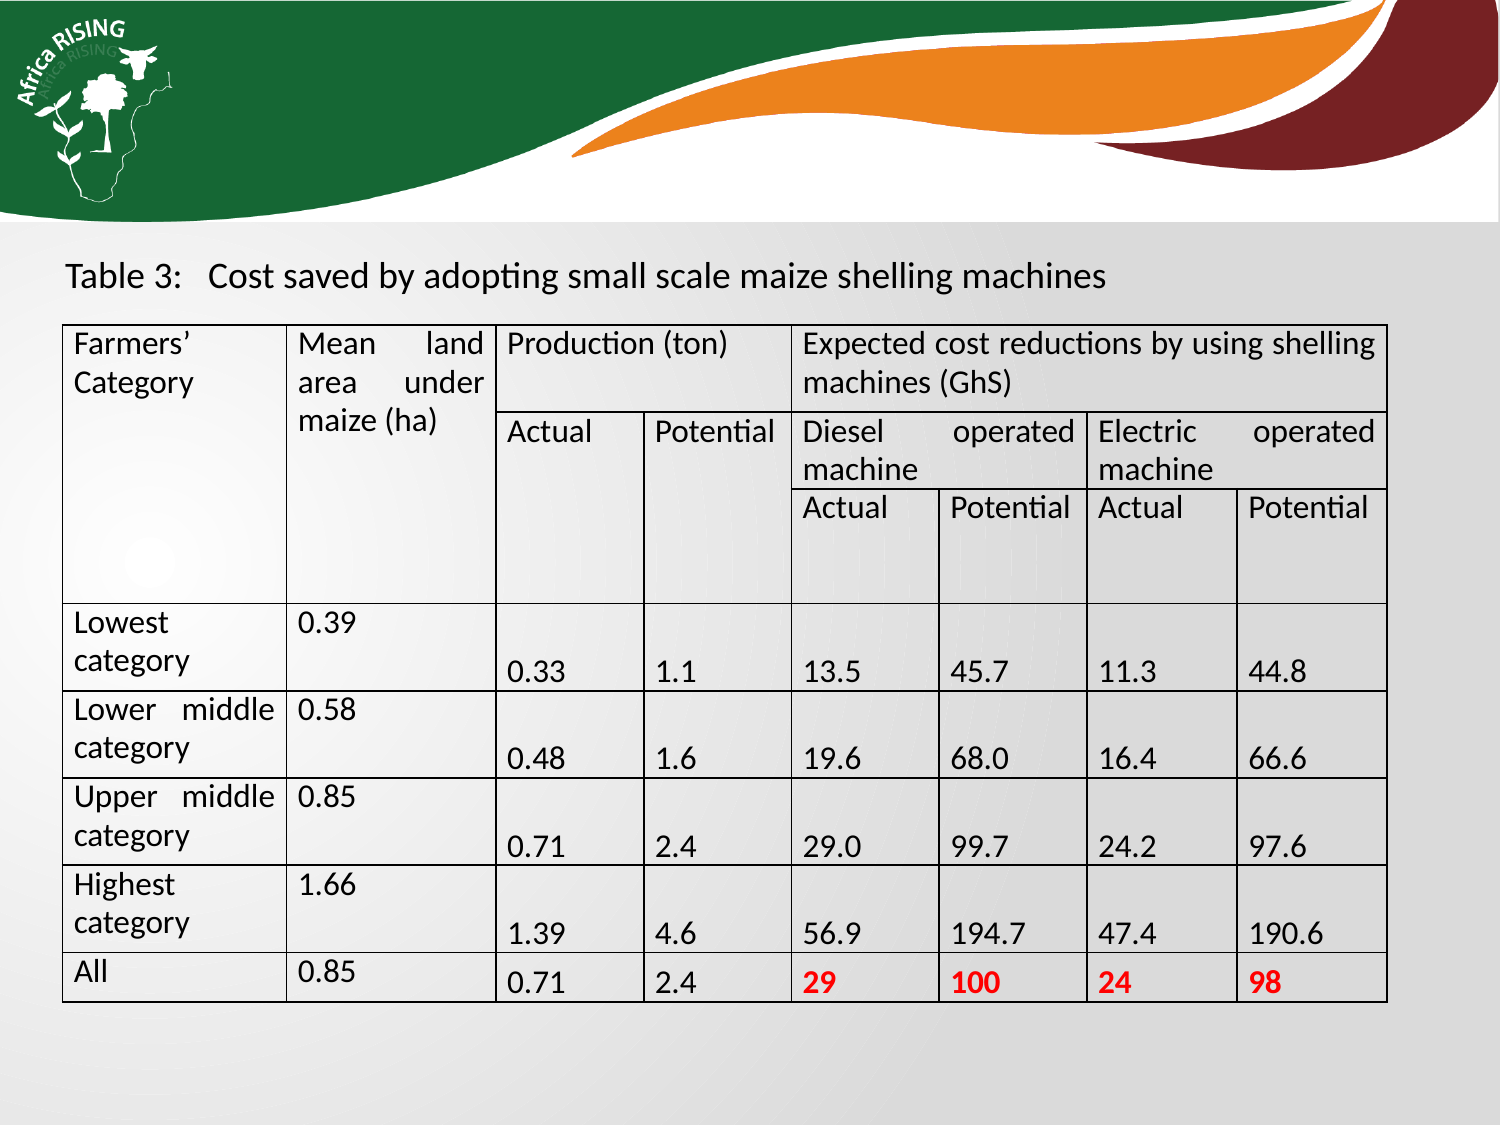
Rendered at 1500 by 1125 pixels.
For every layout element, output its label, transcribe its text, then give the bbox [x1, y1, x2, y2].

table_cell 98 [1238, 953, 1386, 1001]
table_cell Diesel operated machine [792, 413, 1086, 488]
table_cell 194.7 [940, 866, 1086, 952]
table_cell 29 [792, 953, 938, 1001]
table_cell Potential [1238, 490, 1386, 603]
table_cell 0.71 [497, 779, 643, 864]
table_cell 29.0 [792, 779, 938, 864]
table_header Farmers’ Category [63, 326, 286, 603]
table_cell Lowest category [63, 604, 286, 690]
table_cell 0.71 [497, 953, 643, 1001]
table_cell 45.7 [940, 604, 1086, 690]
table_cell 190.6 [1238, 866, 1386, 952]
table_cell Electric operated machine [1088, 413, 1386, 488]
table_cell 13.5 [792, 604, 938, 690]
picture [0, 0, 1499, 222]
table_cell Actual [1088, 490, 1236, 603]
table_cell 24 [1088, 953, 1236, 1001]
table_cell All [63, 953, 286, 1001]
table_cell 56.9 [792, 866, 938, 952]
table_cell 1.39 [497, 866, 643, 952]
table_cell 100 [940, 953, 1086, 1001]
table_cell 1.66 [287, 866, 495, 952]
table_cell 11.3 [1088, 604, 1236, 690]
table_header Expected cost reductions by using shelling machines (GhS) [792, 326, 1386, 411]
table_cell 44.8 [1238, 604, 1386, 690]
table_cell 47.4 [1088, 866, 1236, 952]
table_cell 0.33 [497, 604, 643, 690]
table_header Production (ton) [497, 326, 791, 411]
table_cell Highest category [63, 866, 286, 952]
table_cell Lower middle category [63, 692, 286, 777]
table_cell 97.6 [1238, 779, 1386, 864]
table_cell 1.1 [645, 604, 791, 690]
table_cell 1.6 [645, 692, 791, 777]
table_cell 2.4 [645, 779, 791, 864]
table_cell 66.6 [1238, 692, 1386, 777]
table_cell 0.85 [287, 779, 495, 864]
table_cell 16.4 [1088, 692, 1236, 777]
table_cell Actual [792, 490, 938, 603]
table_cell 24.2 [1088, 779, 1236, 864]
table_header Mean land area under maize (ha) [287, 326, 495, 603]
table_cell Potential [940, 490, 1086, 603]
table_cell 0.39 [287, 604, 495, 690]
table_cell Upper middle category [63, 779, 286, 864]
table_cell 4.6 [645, 866, 791, 952]
text_box Table 3: Cost saved by adopting small scale maize shelling machines [50, 243, 1288, 304]
table_cell Actual [497, 413, 643, 603]
table_cell 2.4 [645, 953, 791, 1001]
table_cell 99.7 [940, 779, 1086, 864]
table_cell Potential [645, 413, 791, 603]
table_cell 0.85 [287, 953, 495, 1001]
table_cell 0.48 [497, 692, 643, 777]
table_cell 19.6 [792, 692, 938, 777]
table_cell 68.0 [940, 692, 1086, 777]
table_cell 0.58 [287, 692, 495, 777]
